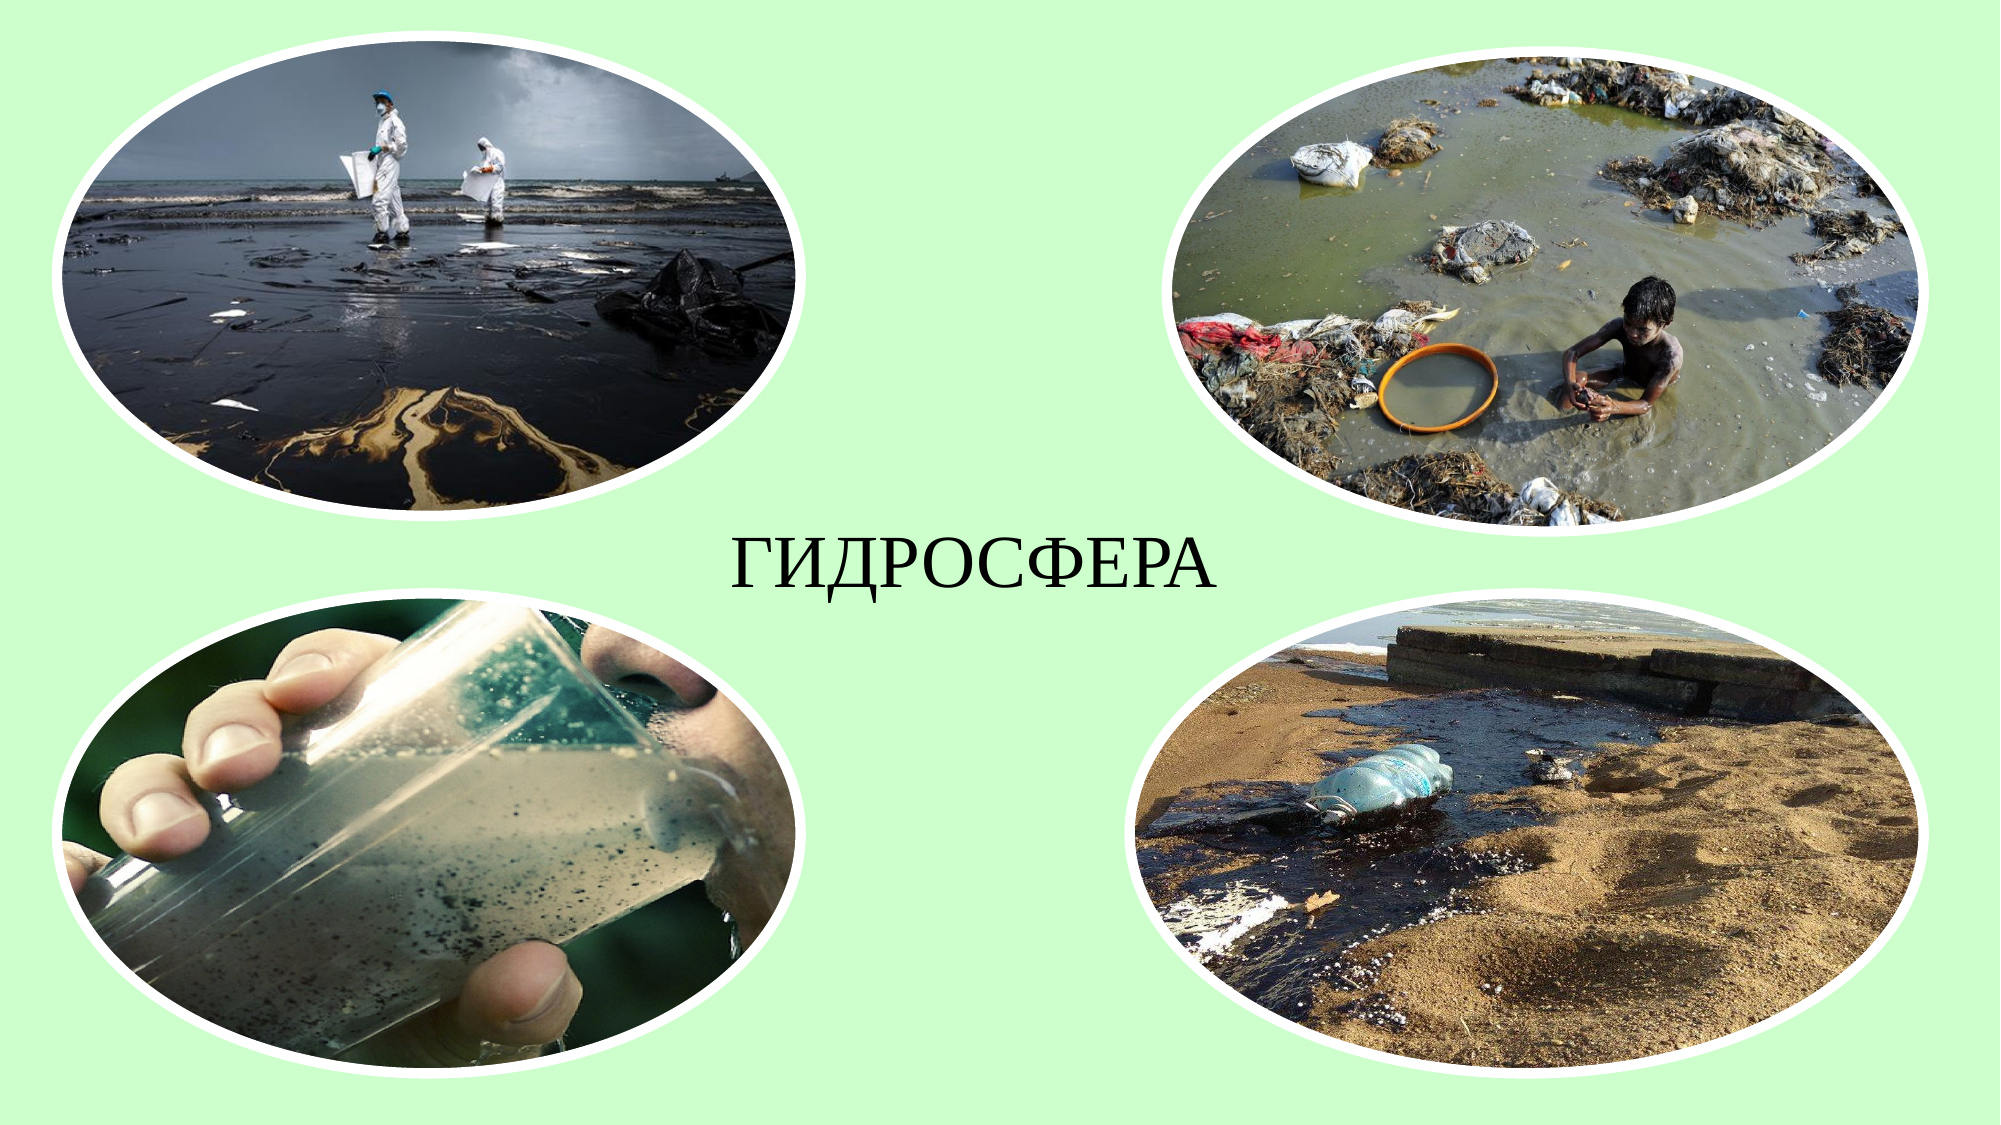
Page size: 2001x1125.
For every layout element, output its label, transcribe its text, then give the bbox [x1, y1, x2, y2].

picture [56, 35, 801, 516]
picture [1166, 51, 1924, 532]
picture [1129, 593, 1924, 1074]
picture [56, 593, 801, 1074]
text_box ГИДРОСФЕРА [715, 504, 1266, 610]
